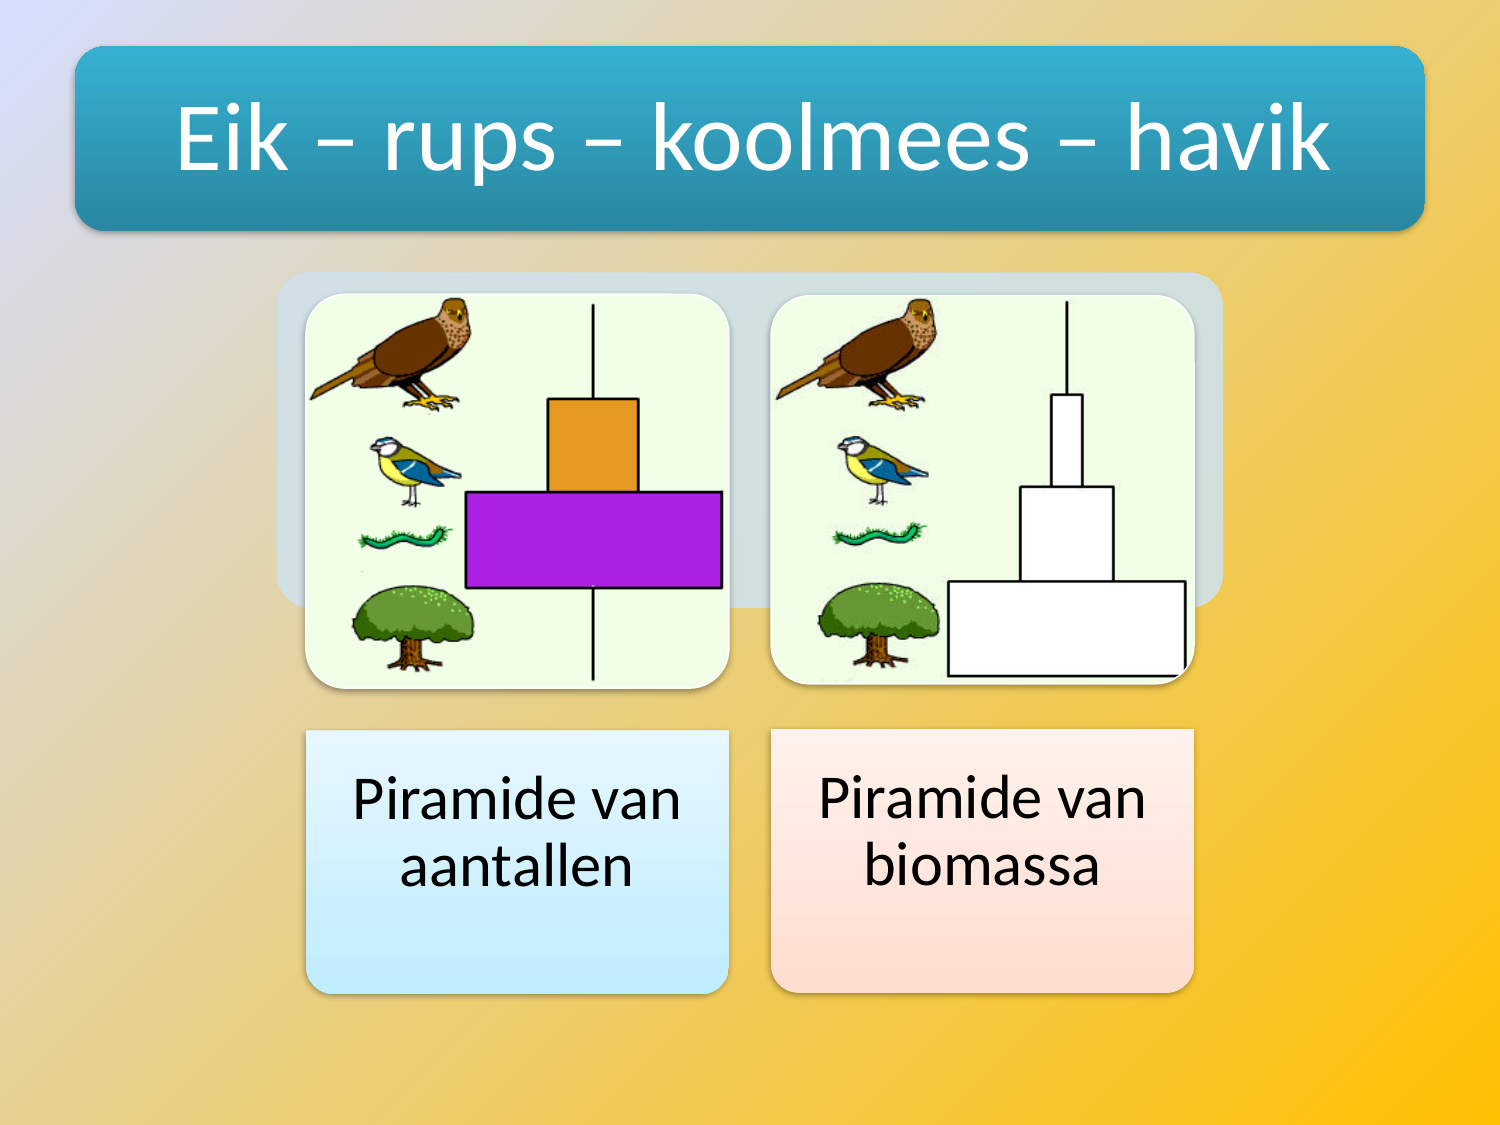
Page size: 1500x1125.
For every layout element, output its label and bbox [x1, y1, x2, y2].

text_box [74, 44, 1426, 233]
list [277, 262, 1223, 1006]
